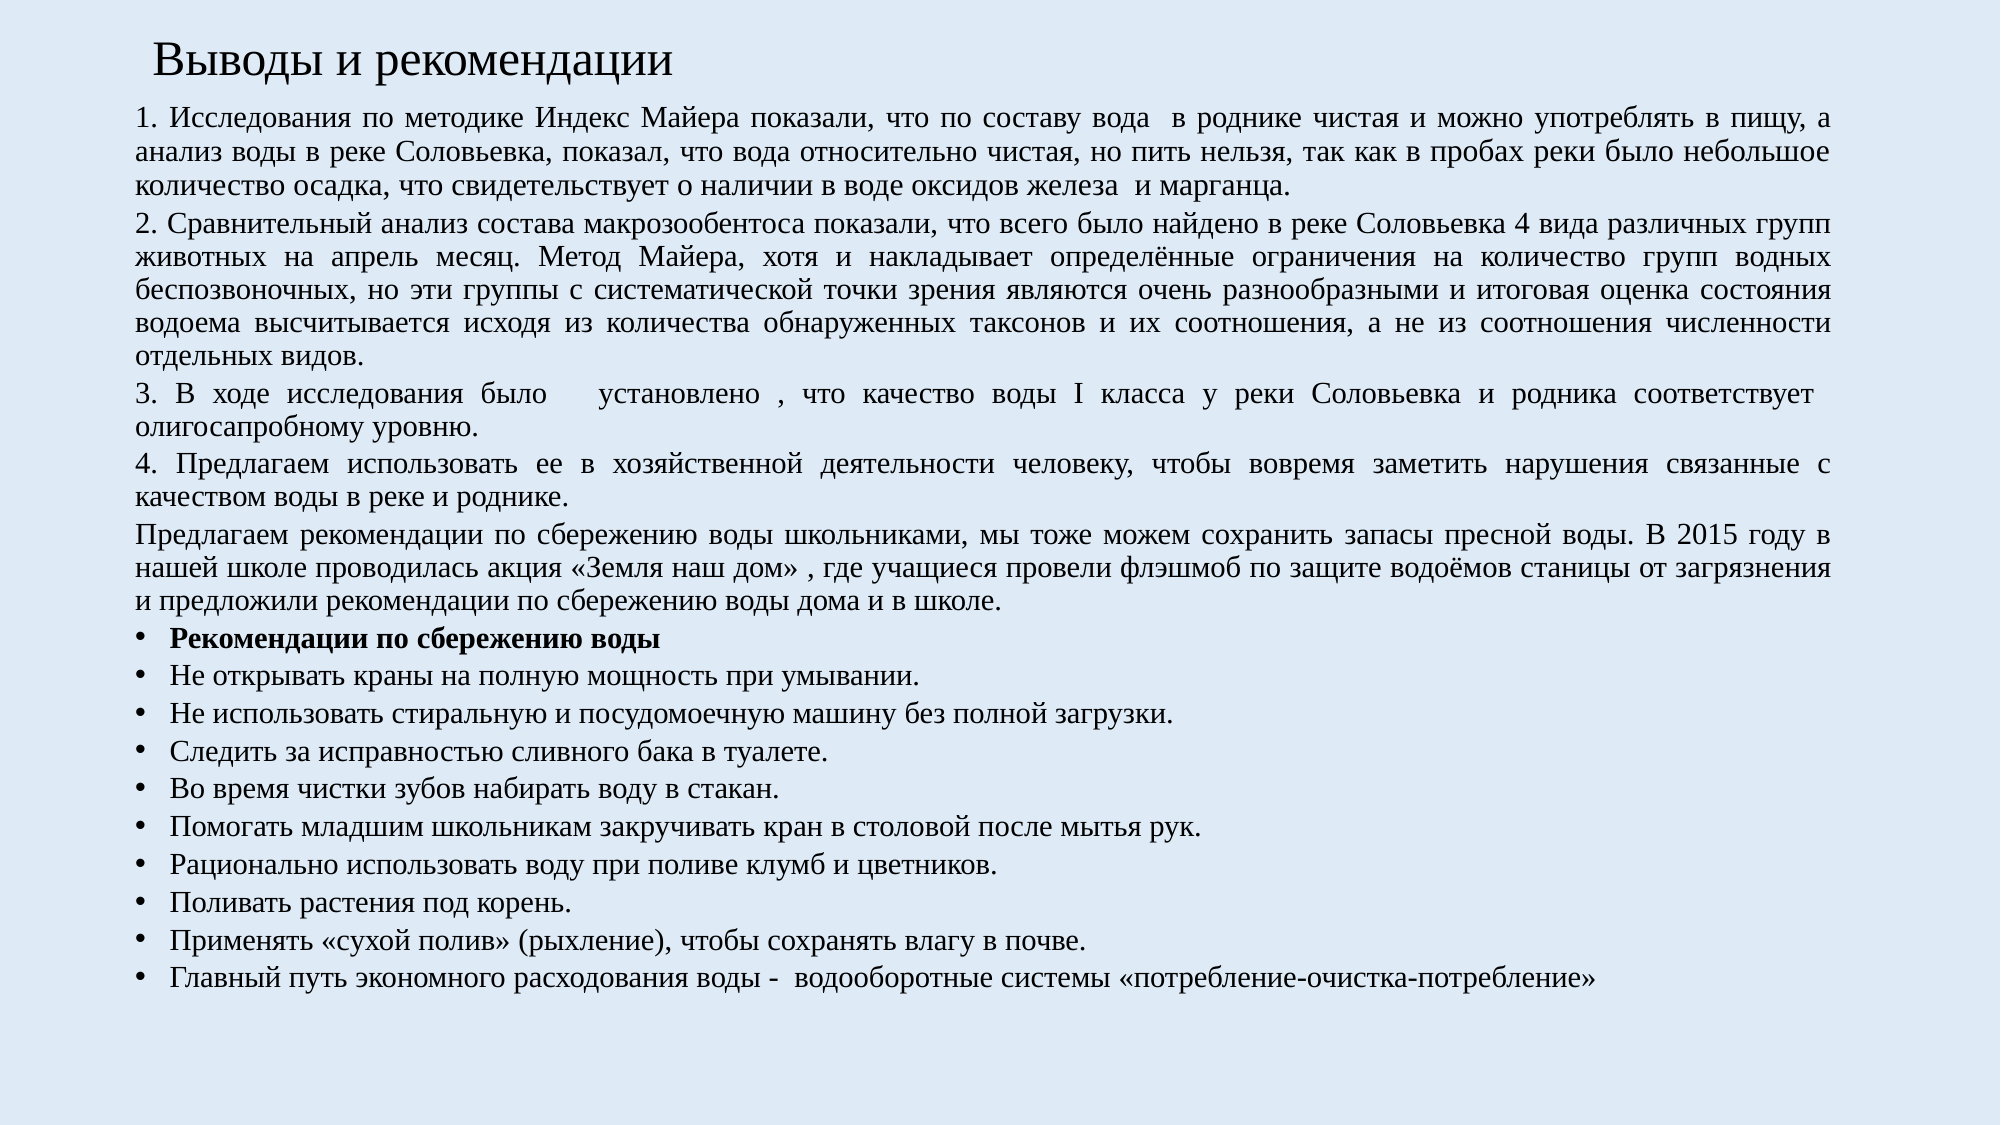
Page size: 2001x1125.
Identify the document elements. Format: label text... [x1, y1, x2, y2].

list 1. Исследования по методике Индекс Майера показали, что по составу вода в роднике чистая и можно употреблять в пищу, а анализ воды в реке Соловьевка, показал, что вода относительно чистая, но пить нельзя, так как в пробах реки было небольшое количество осадка, что свидетельствует о наличии в воде оксидов железа и марганца. 2. Сравнительный анализ состава макрозообентоса показали, что всего было найдено в реке Соловьевка 4 вида различных групп животных на апрель месяц. Метод Майера, хотя и накладывает определённые ограничения на количество групп водных беспозвоночных, но эти группы с систематической точки зрения являются очень разнообразными и итоговая оценка состояния водоема высчитывается исходя из количества обнаруженных таксонов и их соотношения, а не из соотношения численности отдельных видов. 3. В ходе исследования было установлено , что качество воды I класса у реки Соловьевка и родника соответствует олигосапробному уровню. 4. Предлагаем использовать ее в хозяйственной деятельности человеку, чтобы вовремя заметить нарушения связанные с качеством воды в реке и роднике. Предлагаем рекомендации по сбережению воды школьниками, мы тоже можем сохранить запасы пресной воды. В 2015 году в нашей школе проводилась акция «Земля наш дом» , где учащиеся провели флэшмоб по защите водоёмов станицы от загрязнения и предложили рекомендации по сбережению воды дома и в школе. Рекомендации по сбережению воды Не открывать краны на полную мощность при умывании. Не использовать стиральную и посудомоечную машину без полной загрузки. Следить за исправностью сливного бака в туалете. Во время чистки зубов набирать воду в стакан. Помогать младшим школьникам закручивать кран в столовой после мытья рук. Рационально использовать воду при поливе клумб и цветников. Поливать растения под корень. Применять «сухой полив» (рыхление), чтобы сохранять влагу в почве. Главный путь экономного расходования воды - водооборотные системы «потребление-очистка-потребление» [120, 93, 1846, 1075]
title Выводы и рекомендации [137, 25, 1863, 94]
